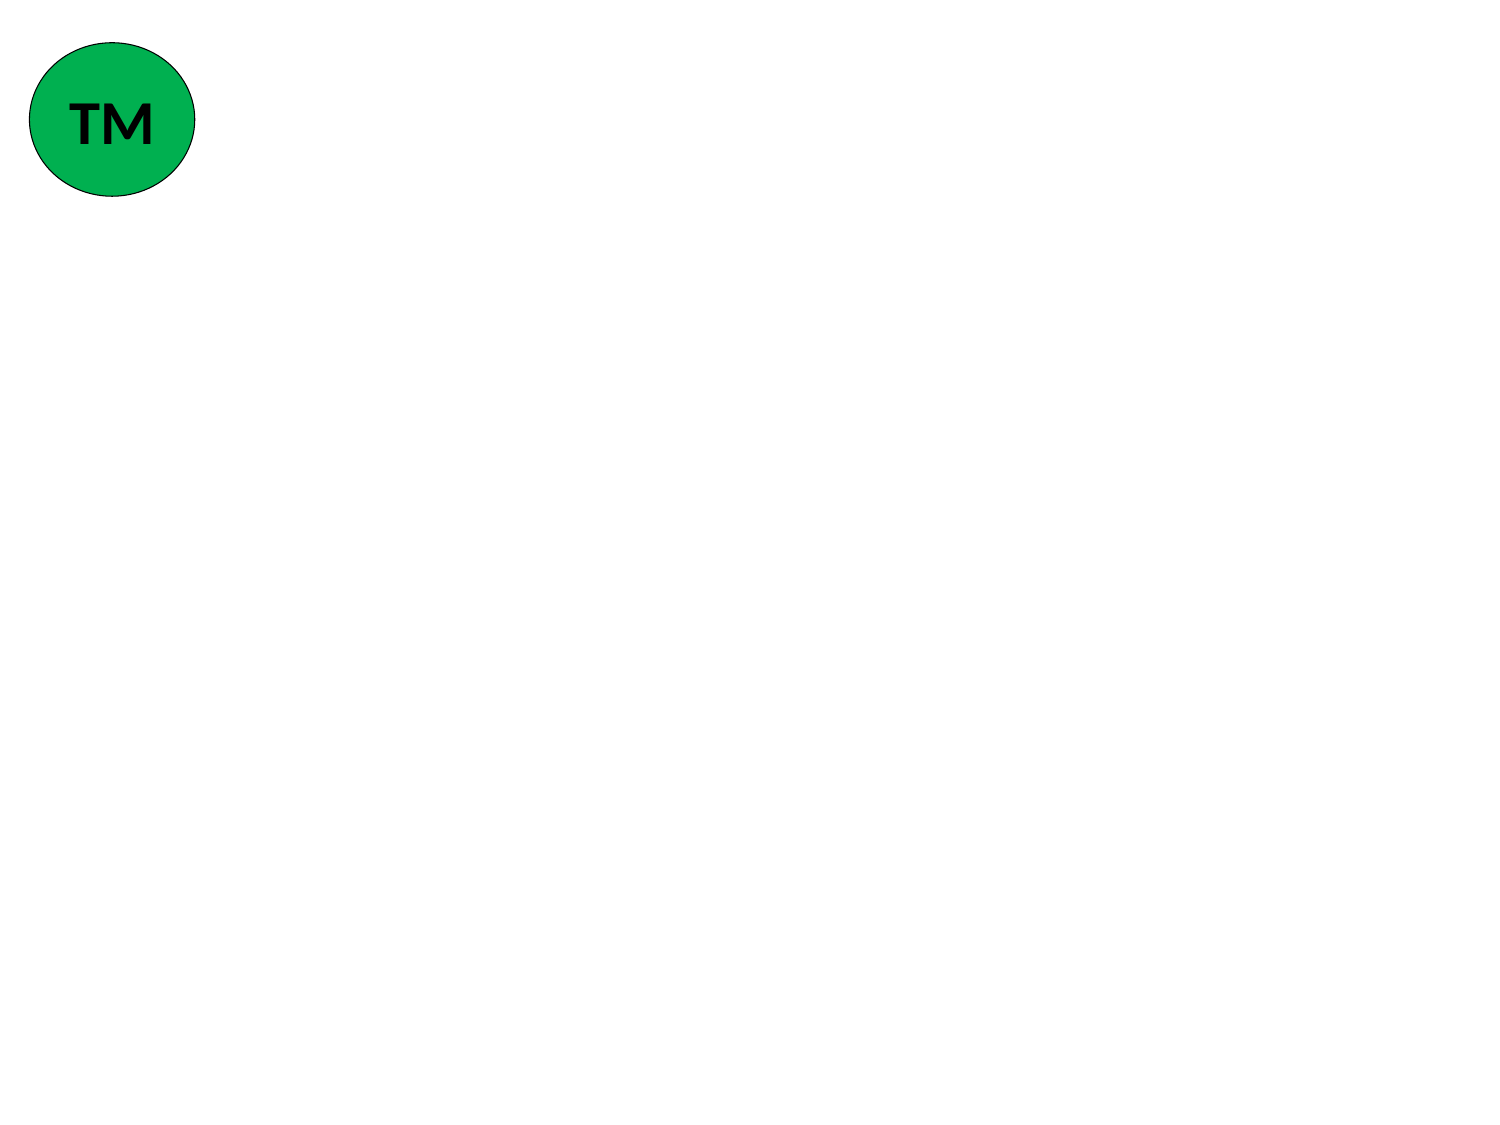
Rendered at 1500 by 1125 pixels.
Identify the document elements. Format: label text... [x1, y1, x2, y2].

text_box TM [27, 40, 197, 199]
